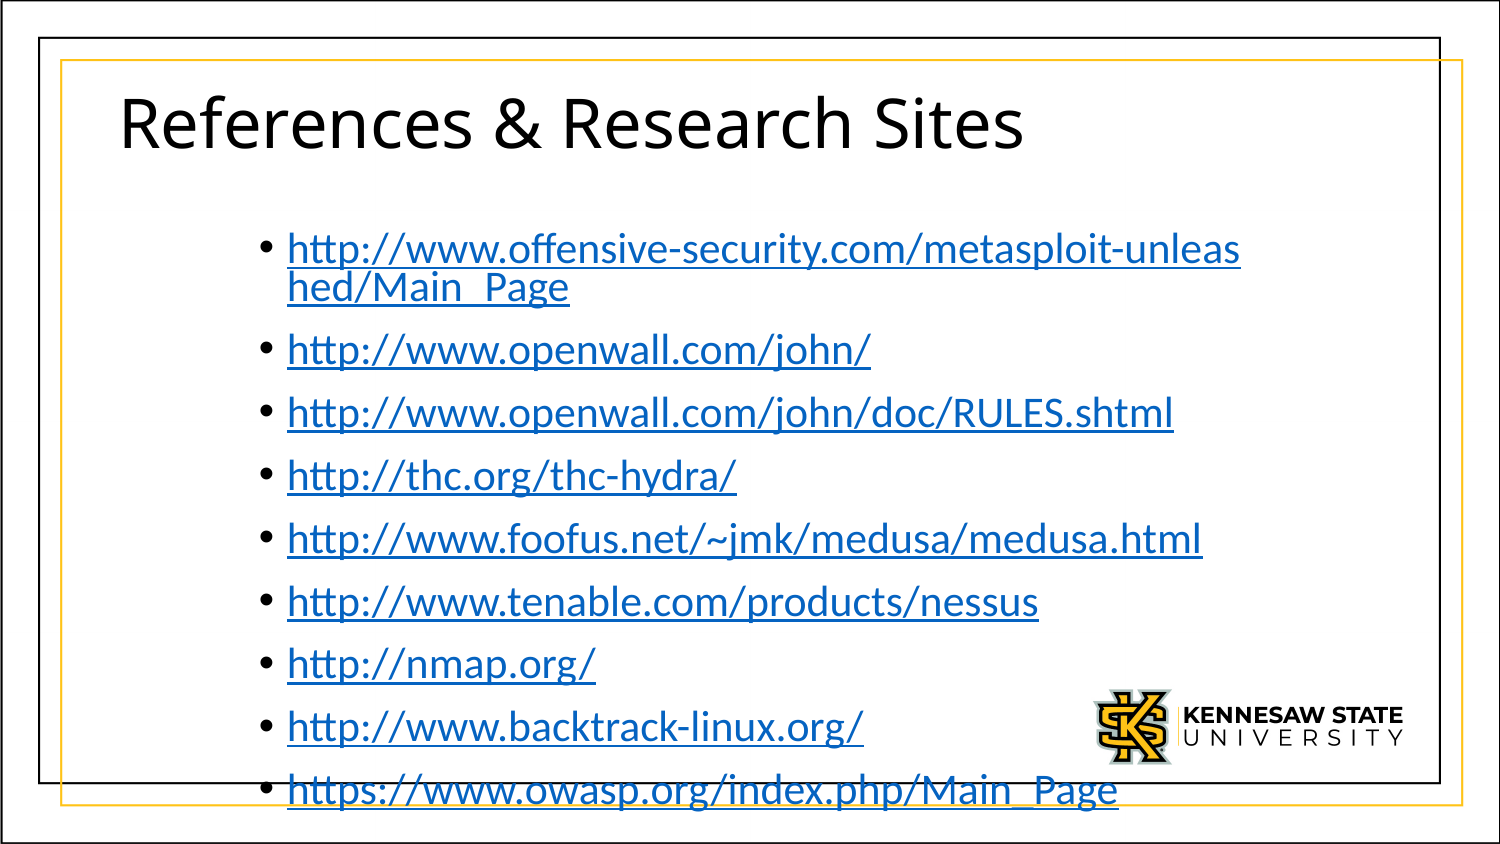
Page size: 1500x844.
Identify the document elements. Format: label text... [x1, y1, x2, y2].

title References & Research Sites [103, 44, 1397, 208]
list http://www.offensive-security.com/metasploit-unleashed/Main_Page http://www.openwall.com/john/ http://www.openwall.com/john/doc/RULES.shtml http://thc.org/thc-hydra/ http://www.foofus.net/~jmk/medusa/medusa.html http://www.tenable.com/products/nessus http://nmap.org/ http://www.backtrack-linux.org/ https://www.owasp.org/index.php/Main_Page [243, 218, 1257, 812]
picture [0, 0, 1500, 844]
